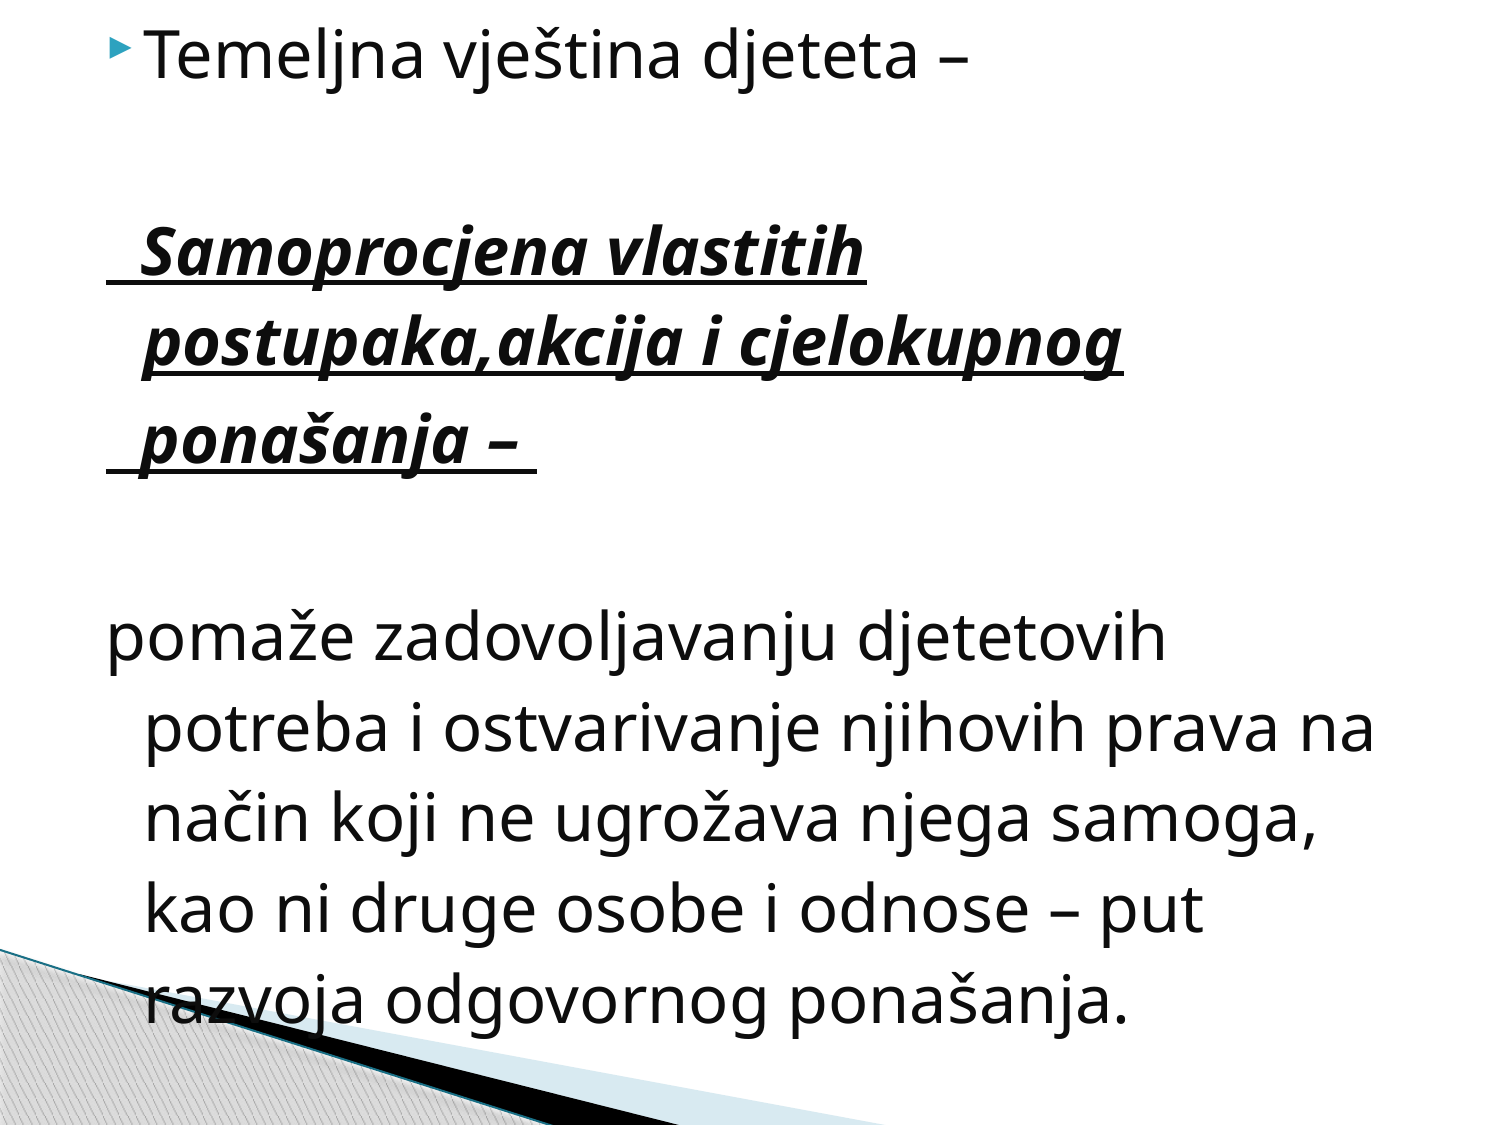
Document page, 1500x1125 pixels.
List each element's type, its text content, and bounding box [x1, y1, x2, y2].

list Temeljna vještina djeteta – Samoprocjena vlastitih postupaka,akcija i cjelokupnog ponašanja – pomaže zadovoljavanju djetetovih potreba i ostvarivanje njihovih prava na način koji ne ugrožava njega samoga, kao ni druge osobe i odnose – put razvoja odgovornog ponašanja. [75, 0, 1425, 1055]
